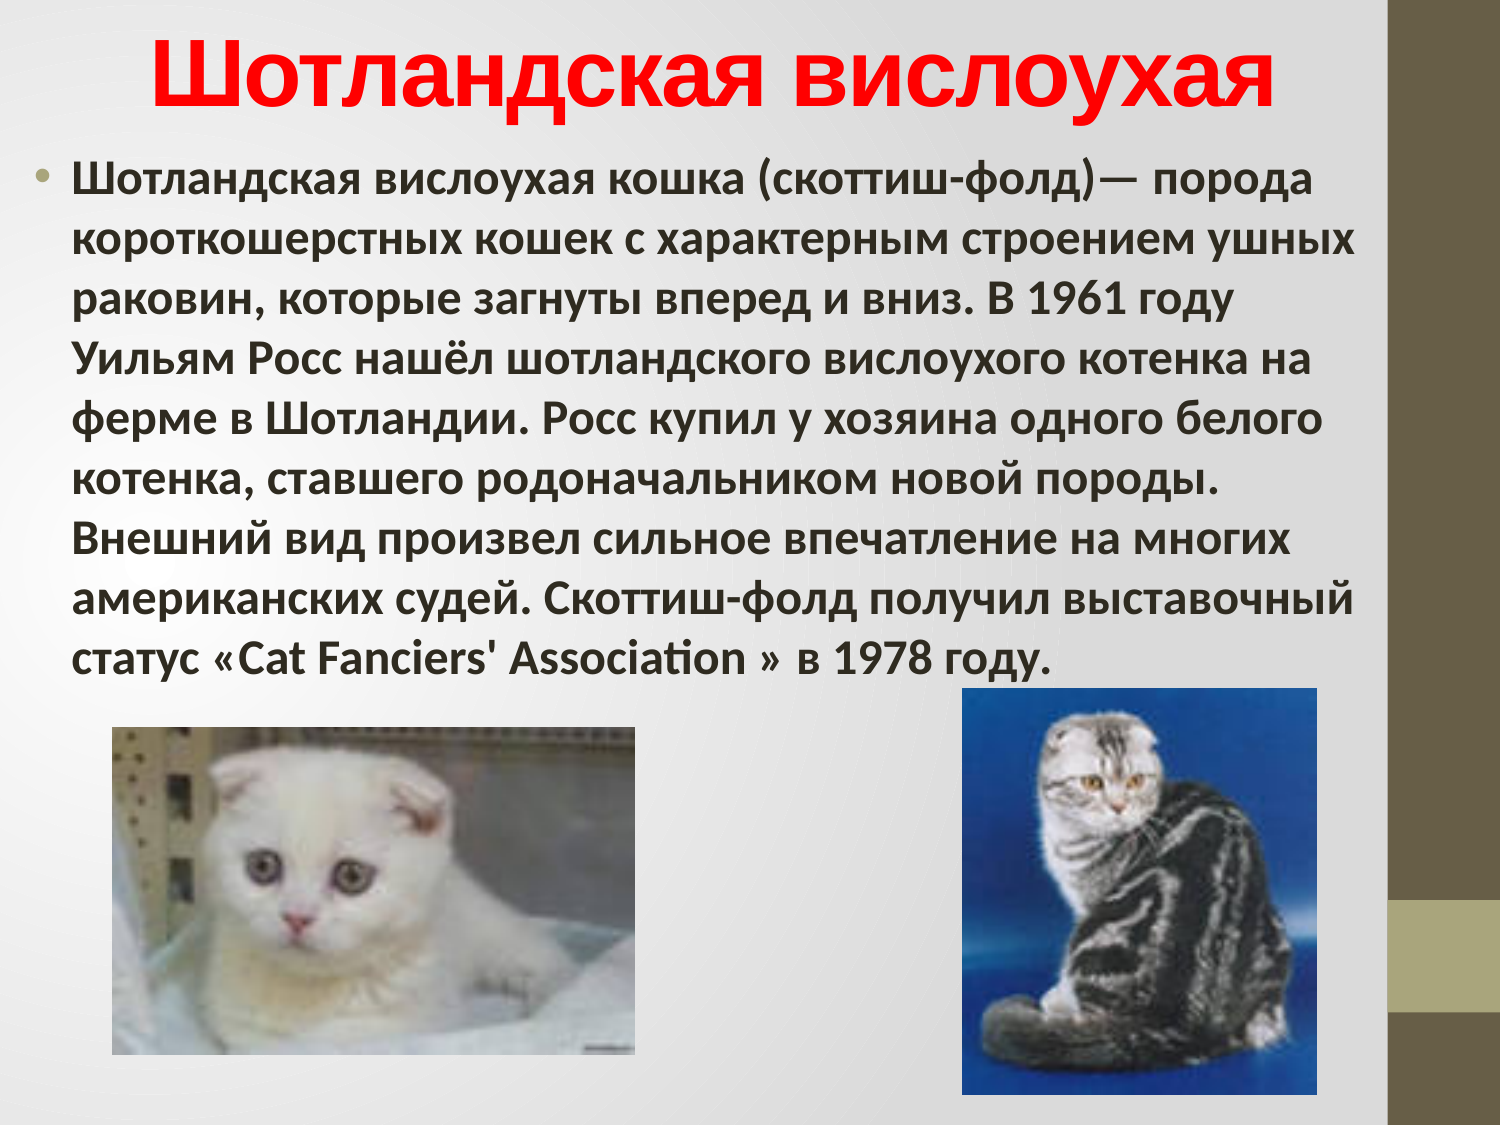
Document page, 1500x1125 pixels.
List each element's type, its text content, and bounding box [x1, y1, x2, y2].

list Шотландская вислоухая кошка (скоттиш-фолд)— порода короткошерстных кошек с характерным строением ушных раковин, которые загнуты вперед и вниз. В 1961 году Уильям Росс нашёл шотландского вислоухого котенка на ферме в Шотландии. Росс купил у хозяина одного белого котенка, ставшего родоначальником новой породы. Внешний вид произвел сильное впечатление на многих американских судей. Скоттиш-фолд получил выставочный статус «Cat Fanciers' Association » в 1978 году. [0, 137, 1388, 1125]
title Шотландская вислоухая [0, 0, 1388, 137]
picture [111, 727, 635, 1056]
picture [962, 687, 1318, 1095]
